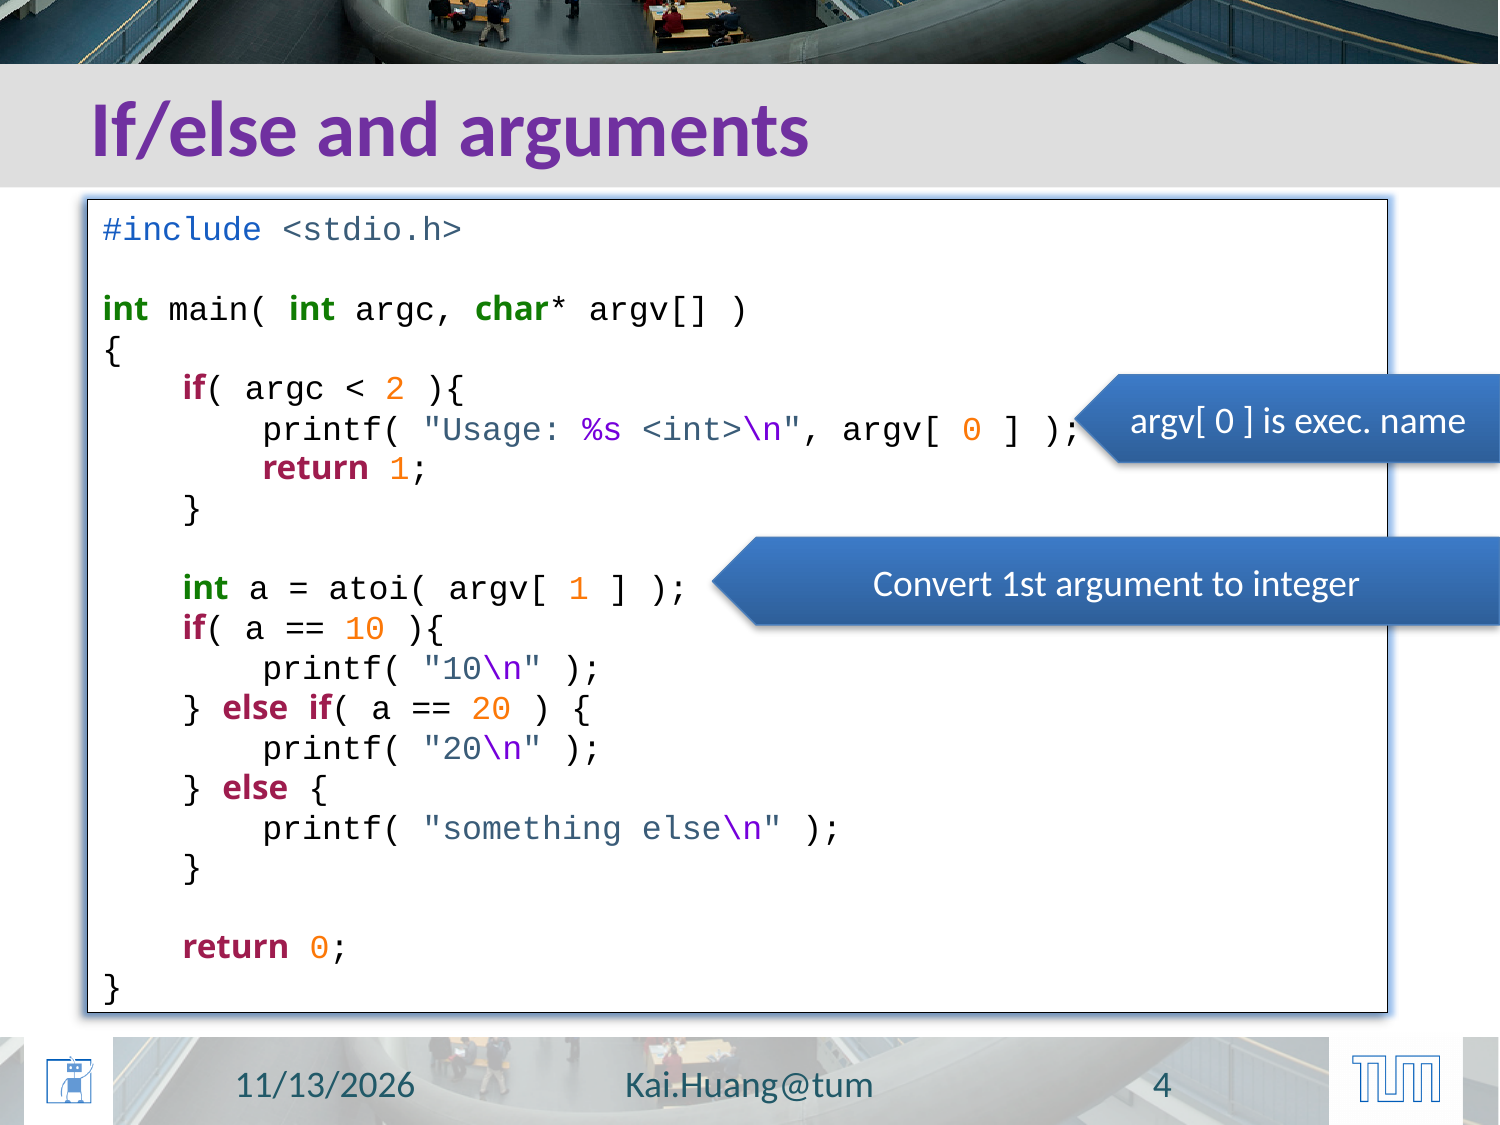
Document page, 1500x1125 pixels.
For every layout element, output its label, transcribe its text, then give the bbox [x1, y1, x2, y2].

picture [0, 1032, 1500, 1125]
footer Kai.Huang@tum [512, 1052, 988, 1113]
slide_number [162, 1052, 488, 1113]
text_box argv[ 0 ] is exec. name [1074, 374, 1500, 464]
text_box #include <stdio.h> int main( int argc, char* argv[] ) { if( argc < 2 ){ printf( "Usage: %s <int>\n", argv[ 0 ] ); return 1; } int a = atoi( argv[ 1 ] ); if( a == 10 ){ printf( "10\n" ); } else if( a == 20 ) { printf( "20\n" ); } else { printf( "something else\n" ); } return 0; } [87, 199, 1388, 1013]
slide_number 4 [1012, 1052, 1313, 1113]
text_box Convert 1st argument to integer [711, 536, 1500, 626]
picture [0, 0, 1500, 64]
title If/else and arguments [75, 62, 1425, 188]
